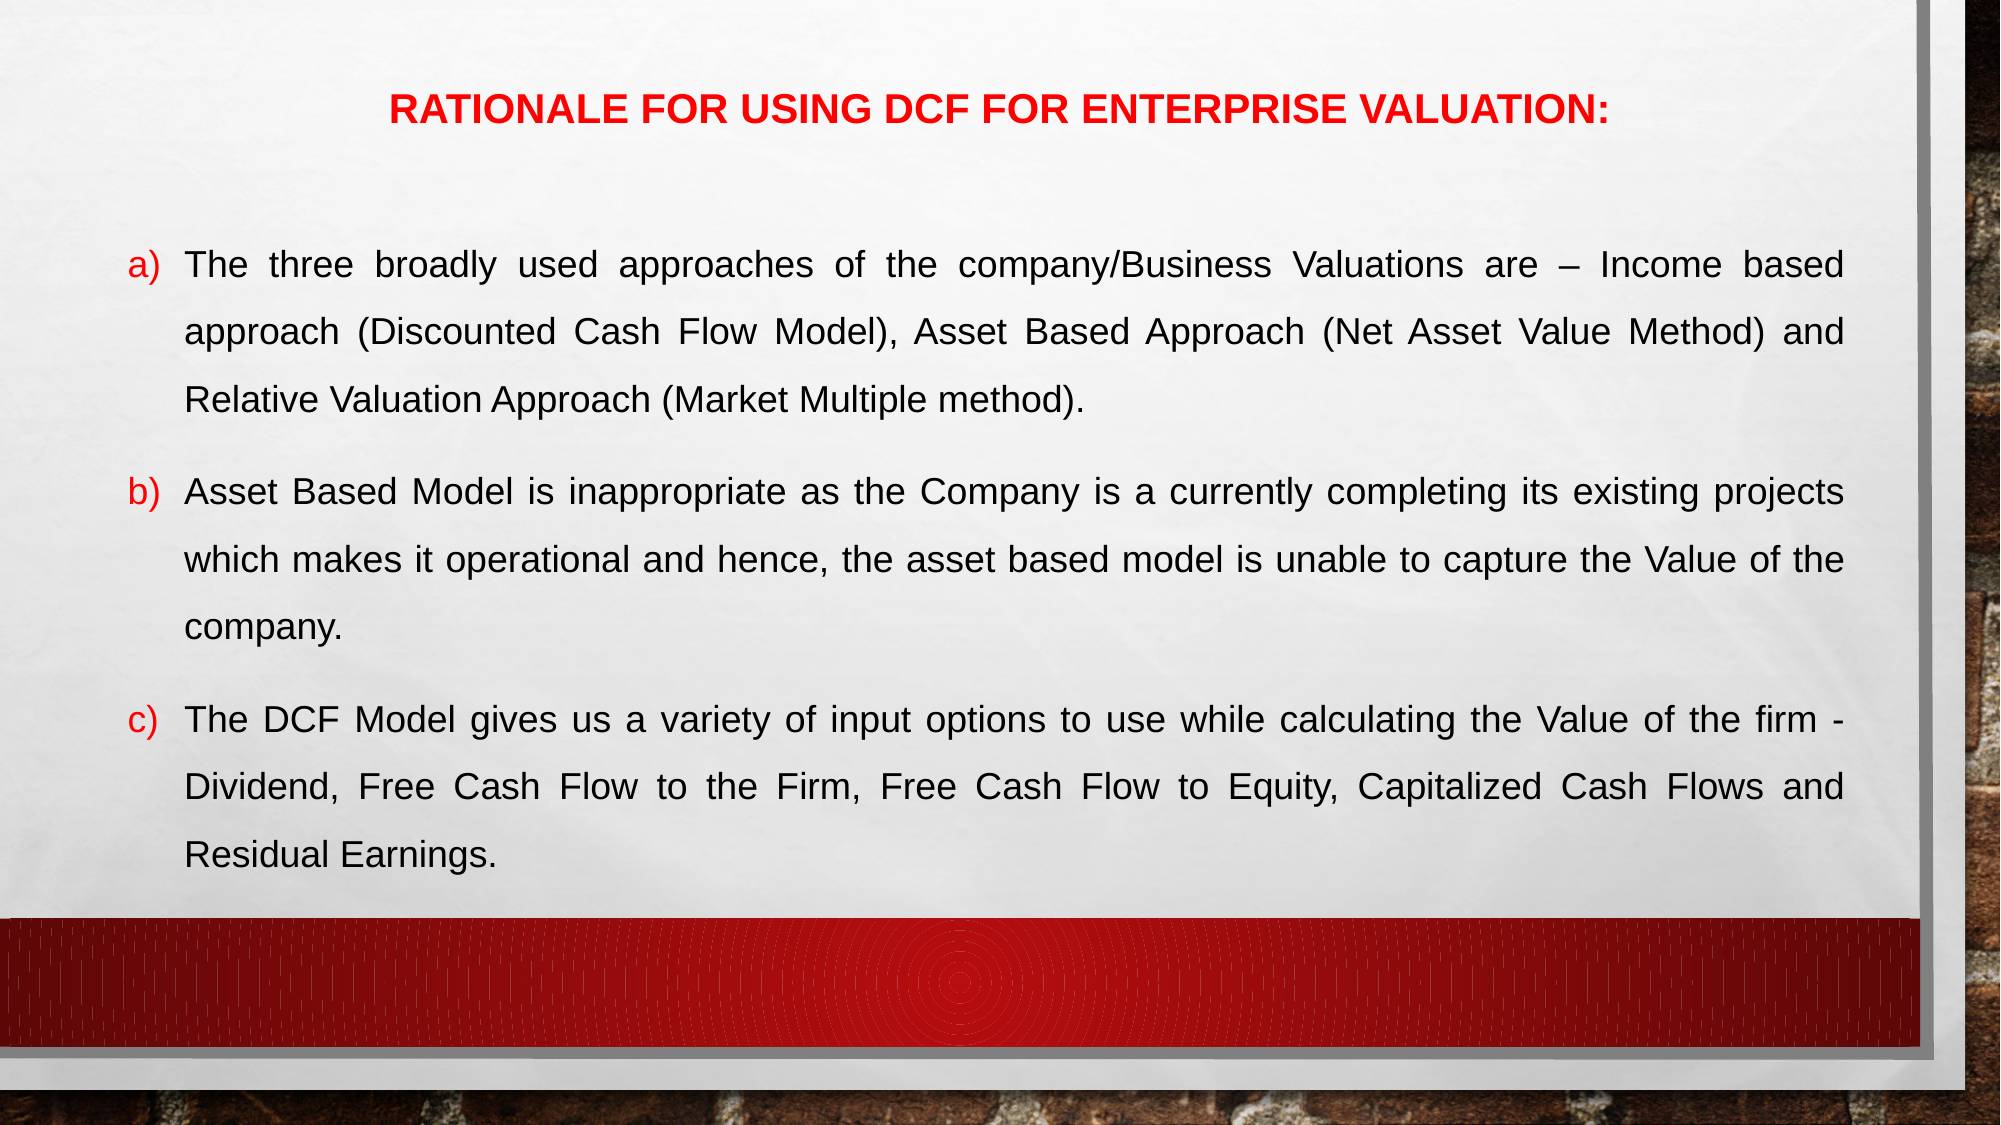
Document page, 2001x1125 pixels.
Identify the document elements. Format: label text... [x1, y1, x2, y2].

title RATIONALE FOR USING DCF FOR ENTERPRISE VALUATION: [137, 59, 1863, 161]
picture [0, 0, 2000, 1125]
text_box The three broadly used approaches of the company/Business Valuations are – Income based approach (Discounted Cash Flow Model), Asset Based Approach (Net Asset Value Method) and Relative Valuation Approach (Market Multiple method). Asset Based Model is inappropriate as the Company is a currently completing its existing projects which makes it operational and hence, the asset based model is unable to capture the Value of the company. The DCF Model gives us a variety of input options to use while calculating the Value of the firm - Dividend, Free Cash Flow to the Firm, Free Cash Flow to Equity, Capitalized Cash Flows and Residual Earnings. [113, 209, 1860, 883]
